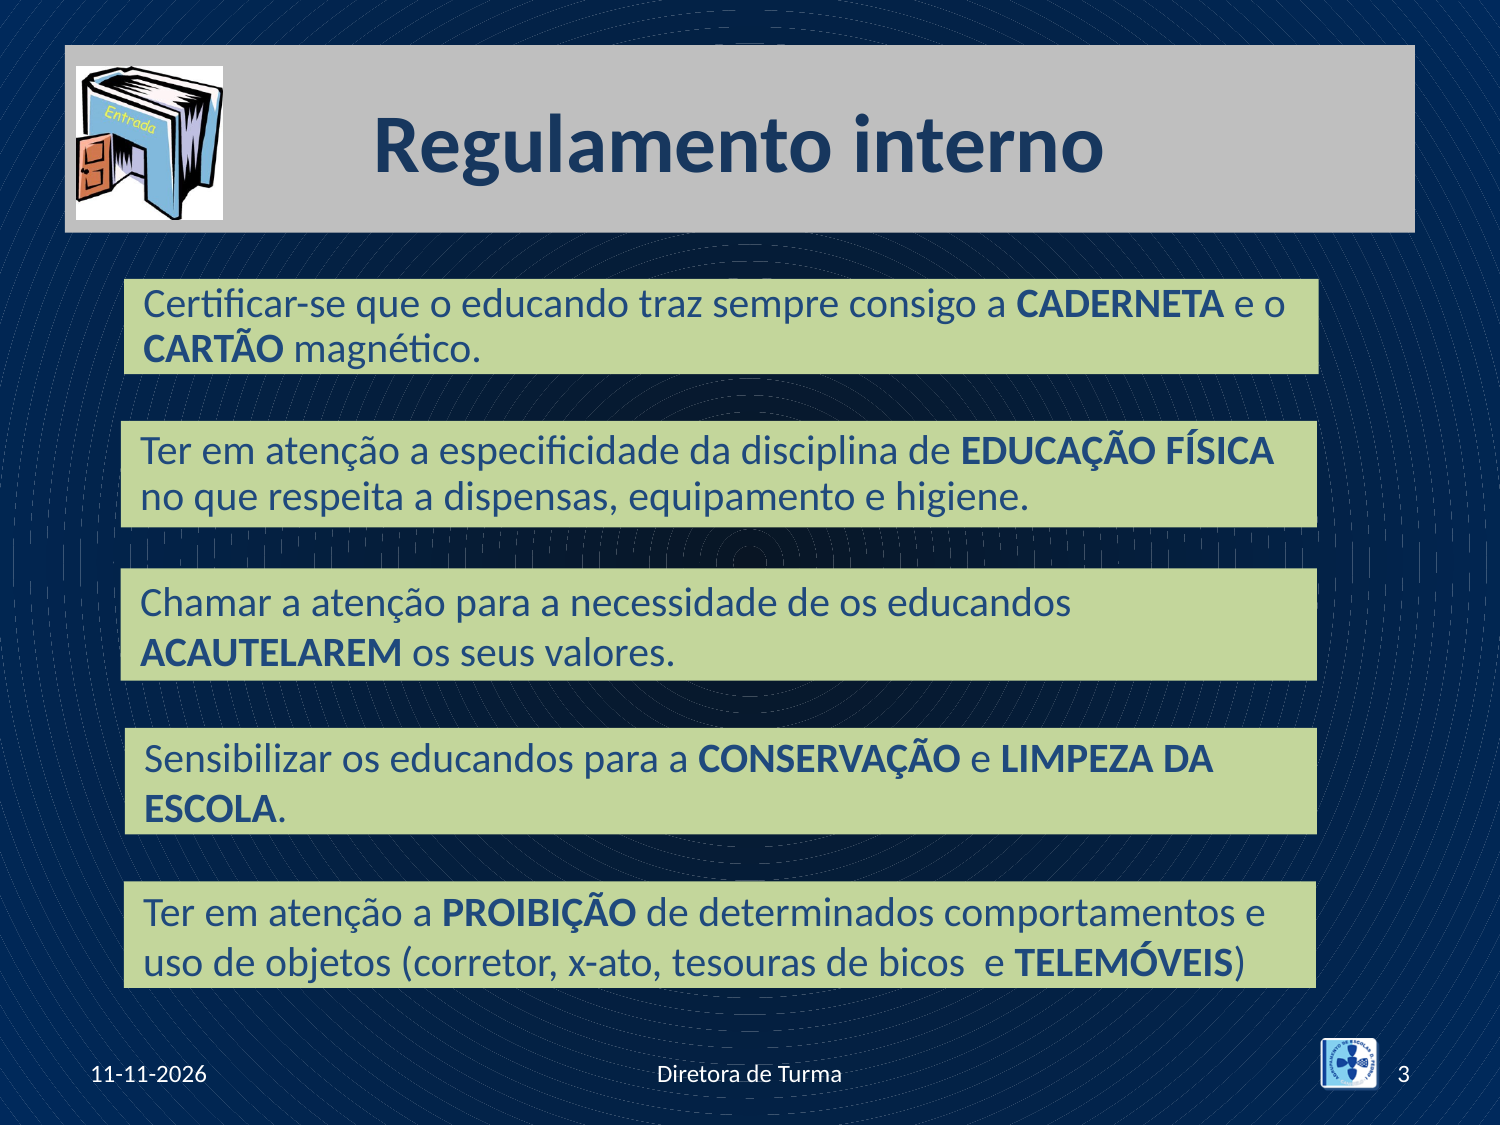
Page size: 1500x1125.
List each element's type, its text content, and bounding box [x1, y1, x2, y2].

picture [1320, 1038, 1380, 1091]
footer Diretora de Turma [512, 1042, 988, 1103]
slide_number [75, 1042, 425, 1103]
text_box Chamar a atenção para a necessidade de os educandos ACAUTELAREM os seus valores. [120, 568, 1317, 681]
title Regulamento interno [64, 45, 1415, 233]
text_box Certificar-se que o educando traz sempre consigo a CADERNETA e o CARTÃO magnético. [124, 278, 1319, 375]
slide_number 3 [1074, 1042, 1425, 1103]
text_box Ter em atenção a PROIBIÇÃO de determinados comportamentos e uso de objetos (corretor, x-ato, tesouras de bicos e TELEMÓVEIS) [123, 881, 1316, 988]
picture [76, 66, 223, 221]
text_box Ter em atenção a especificidade da disciplina de EDUCAÇÃO FÍSICA no que respeita a dispensas, equipamento e higiene. [120, 420, 1317, 528]
text_box Sensibilizar os educandos para a CONSERVAÇÃO e LIMPEZA DA ESCOLA. [124, 727, 1317, 835]
